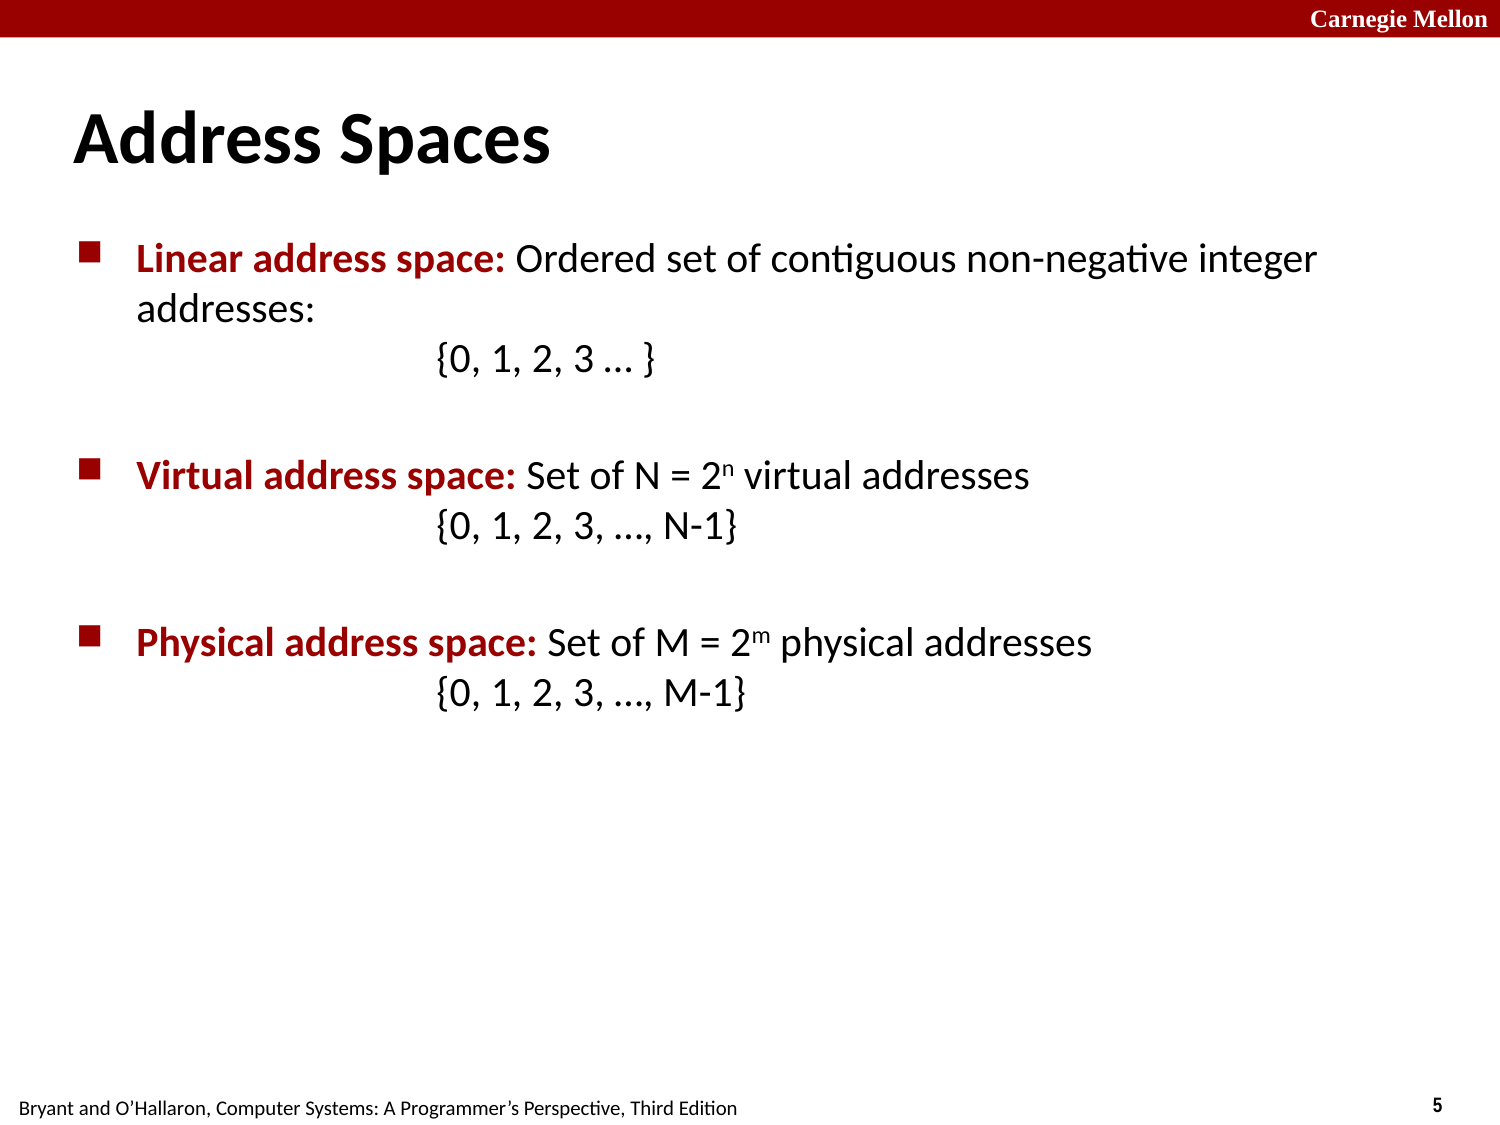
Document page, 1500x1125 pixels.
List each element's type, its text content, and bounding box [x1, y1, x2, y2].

title Address Spaces [58, 71, 1305, 197]
list Linear address space: Ordered set of contiguous non-negative integer addresses: {0, 1, 2, 3 … } Virtual address space: Set of N = 2n virtual addresses {0, 1, 2, 3, …, N-1} Physical address space: Set of M = 2m physical addresses {0, 1, 2, 3, …, M-1} [64, 223, 1426, 1040]
